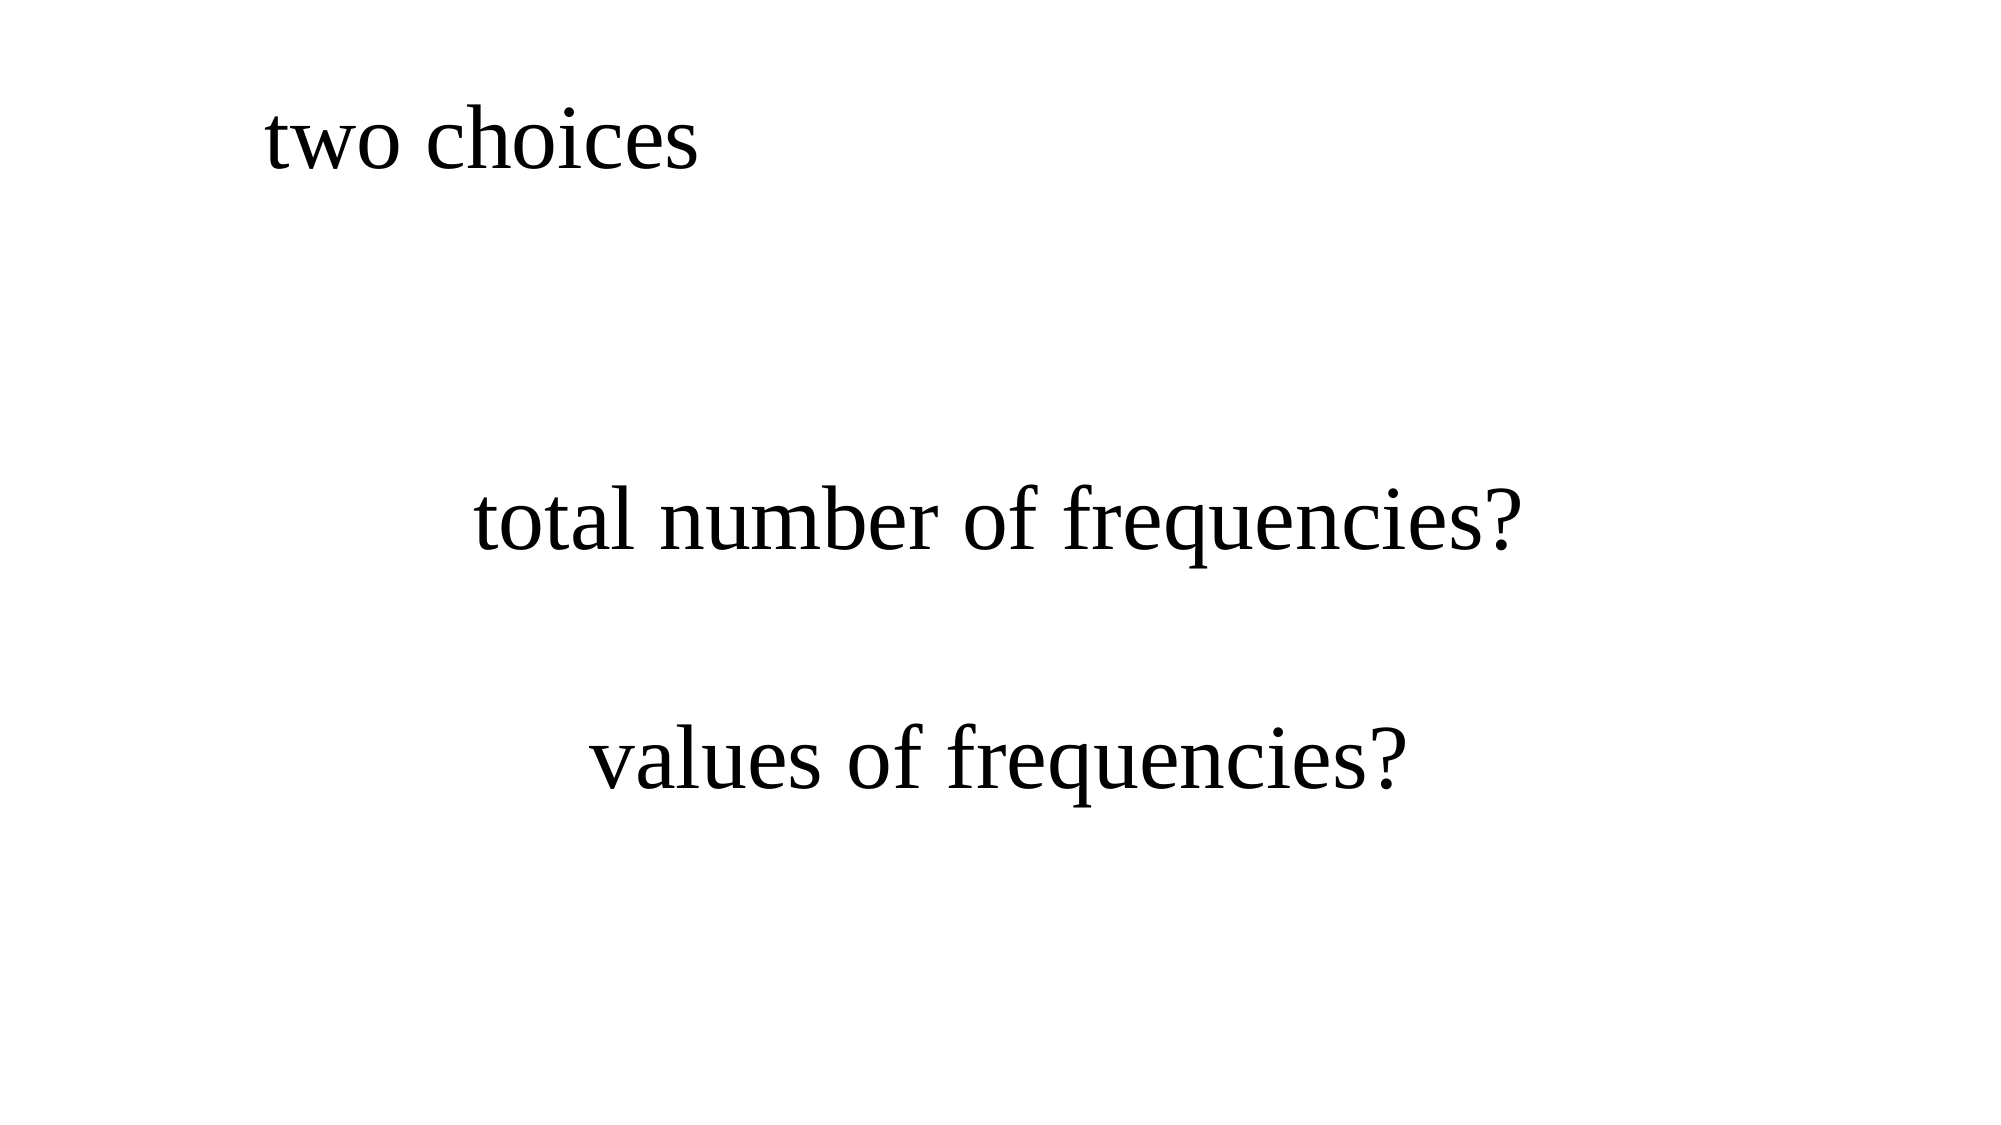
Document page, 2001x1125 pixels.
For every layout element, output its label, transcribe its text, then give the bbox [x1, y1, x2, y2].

list total number of frequencies? values of frequencies? [249, 462, 1750, 900]
title two choices [249, 45, 1750, 233]
